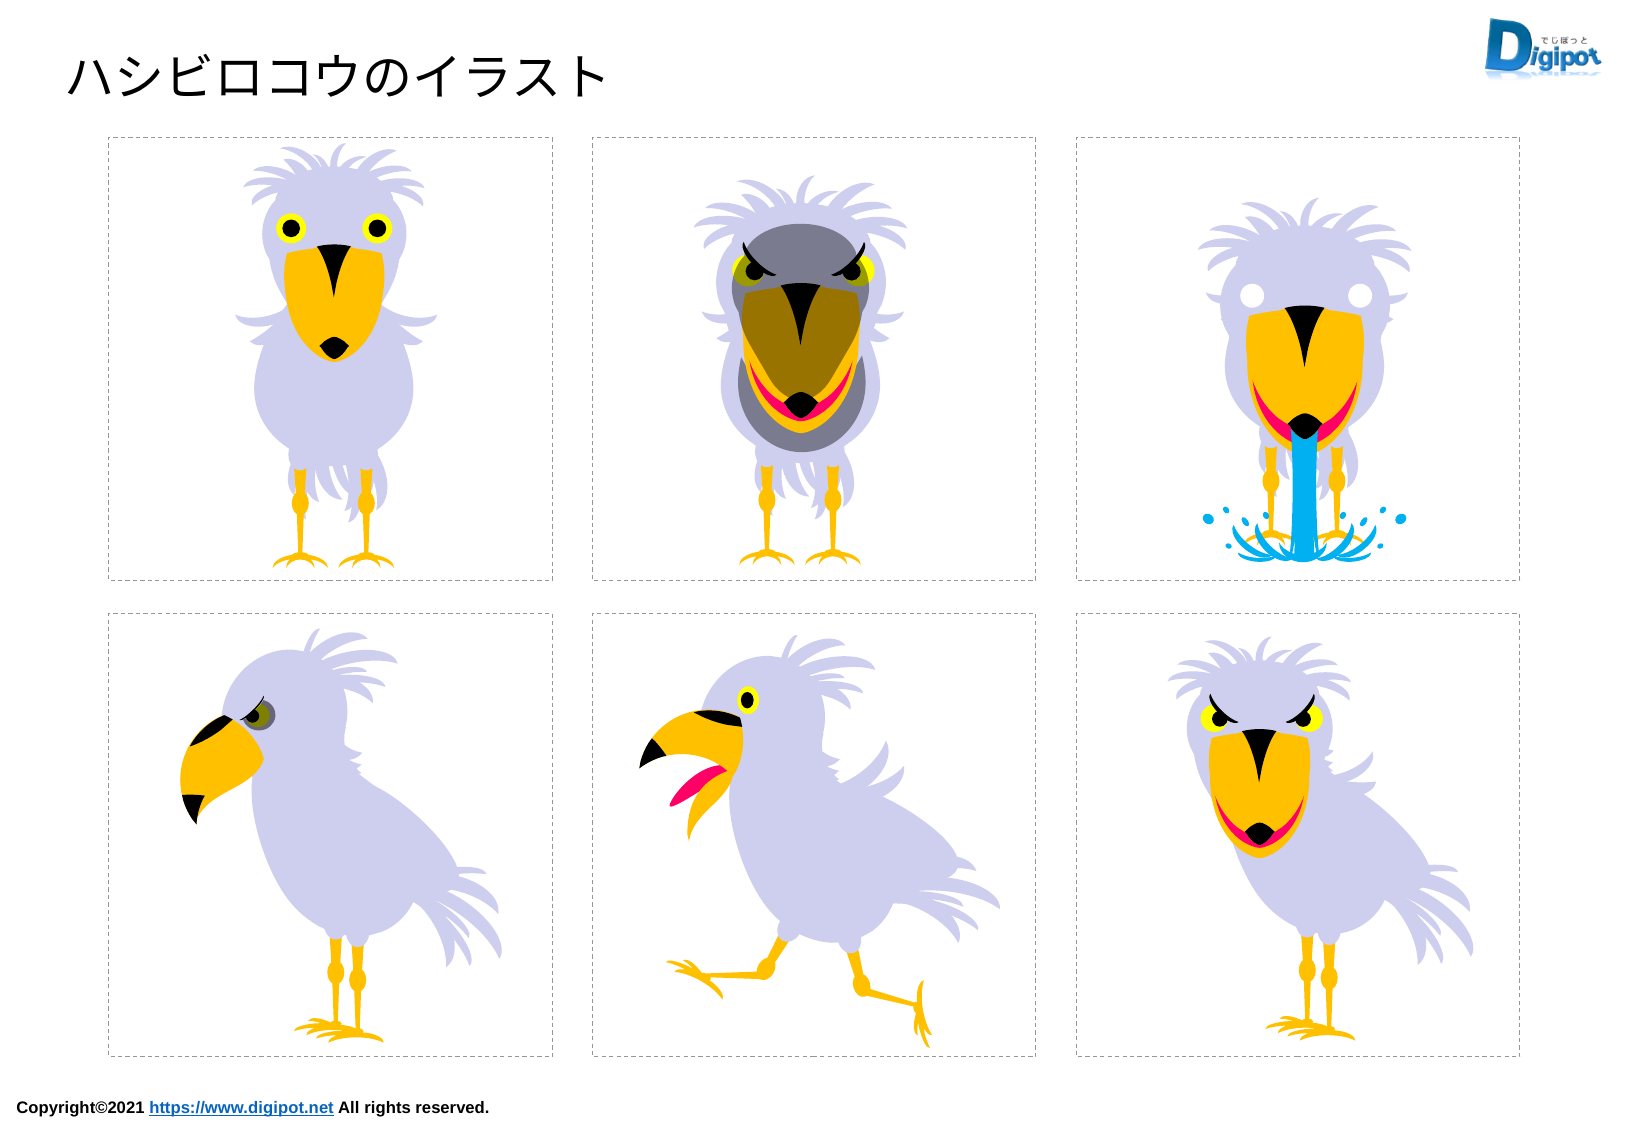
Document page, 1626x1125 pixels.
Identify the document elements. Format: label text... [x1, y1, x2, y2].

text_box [1167, 636, 1490, 1041]
picture [1485, 18, 1602, 82]
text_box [180, 628, 518, 1043]
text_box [633, 634, 1002, 1057]
text_box ハシビロコウのイラスト [49, 38, 627, 113]
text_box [1197, 197, 1412, 571]
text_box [236, 143, 437, 569]
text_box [693, 175, 908, 565]
